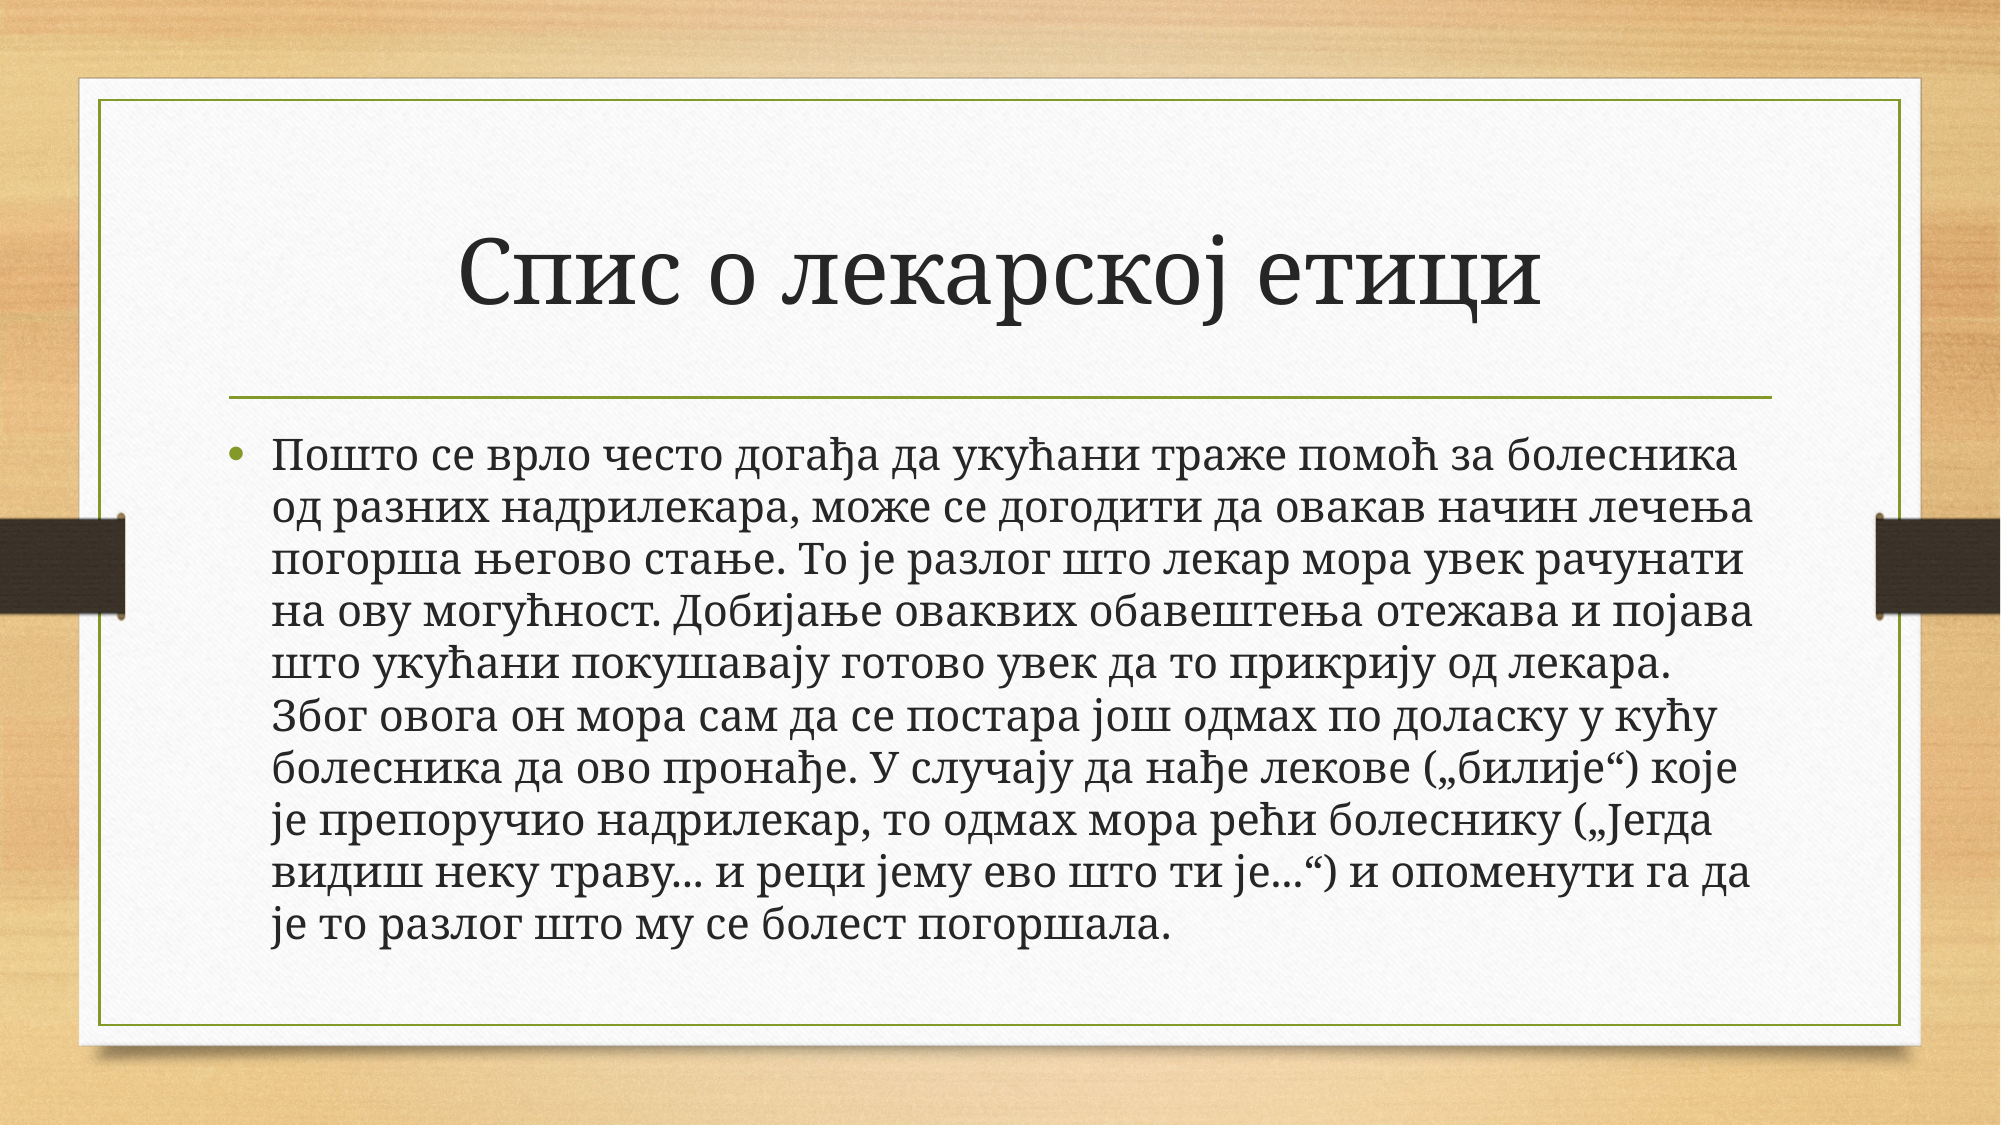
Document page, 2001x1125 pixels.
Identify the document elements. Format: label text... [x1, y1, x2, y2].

picture [0, 0, 2001, 1125]
list Пошто се врло често догађа да укућани траже помоћ за болесника од разних надрилекара, може се догодити да овакав начин лечења погорша његово стање. То је разлог што лекар мора увек рачунати на ову могућност. Добијање оваквих обавештења отежава и појава што укућани покушавају готово увек да то прикрију од лекара. Због овога он мора сам да се постара још одмах по доласку у кућу болесника да ово пронађе. У случају да нађе лекове („билије“) које је препоручио надрилекар, то одмах мора рећи болеснику („Јегда видиш неку траву... и реци јему ево што ти је...“) и опоменути га да је то разлог што му се болест погоршала. [212, 419, 1788, 964]
title Спис о лекарској етици [212, 161, 1788, 375]
